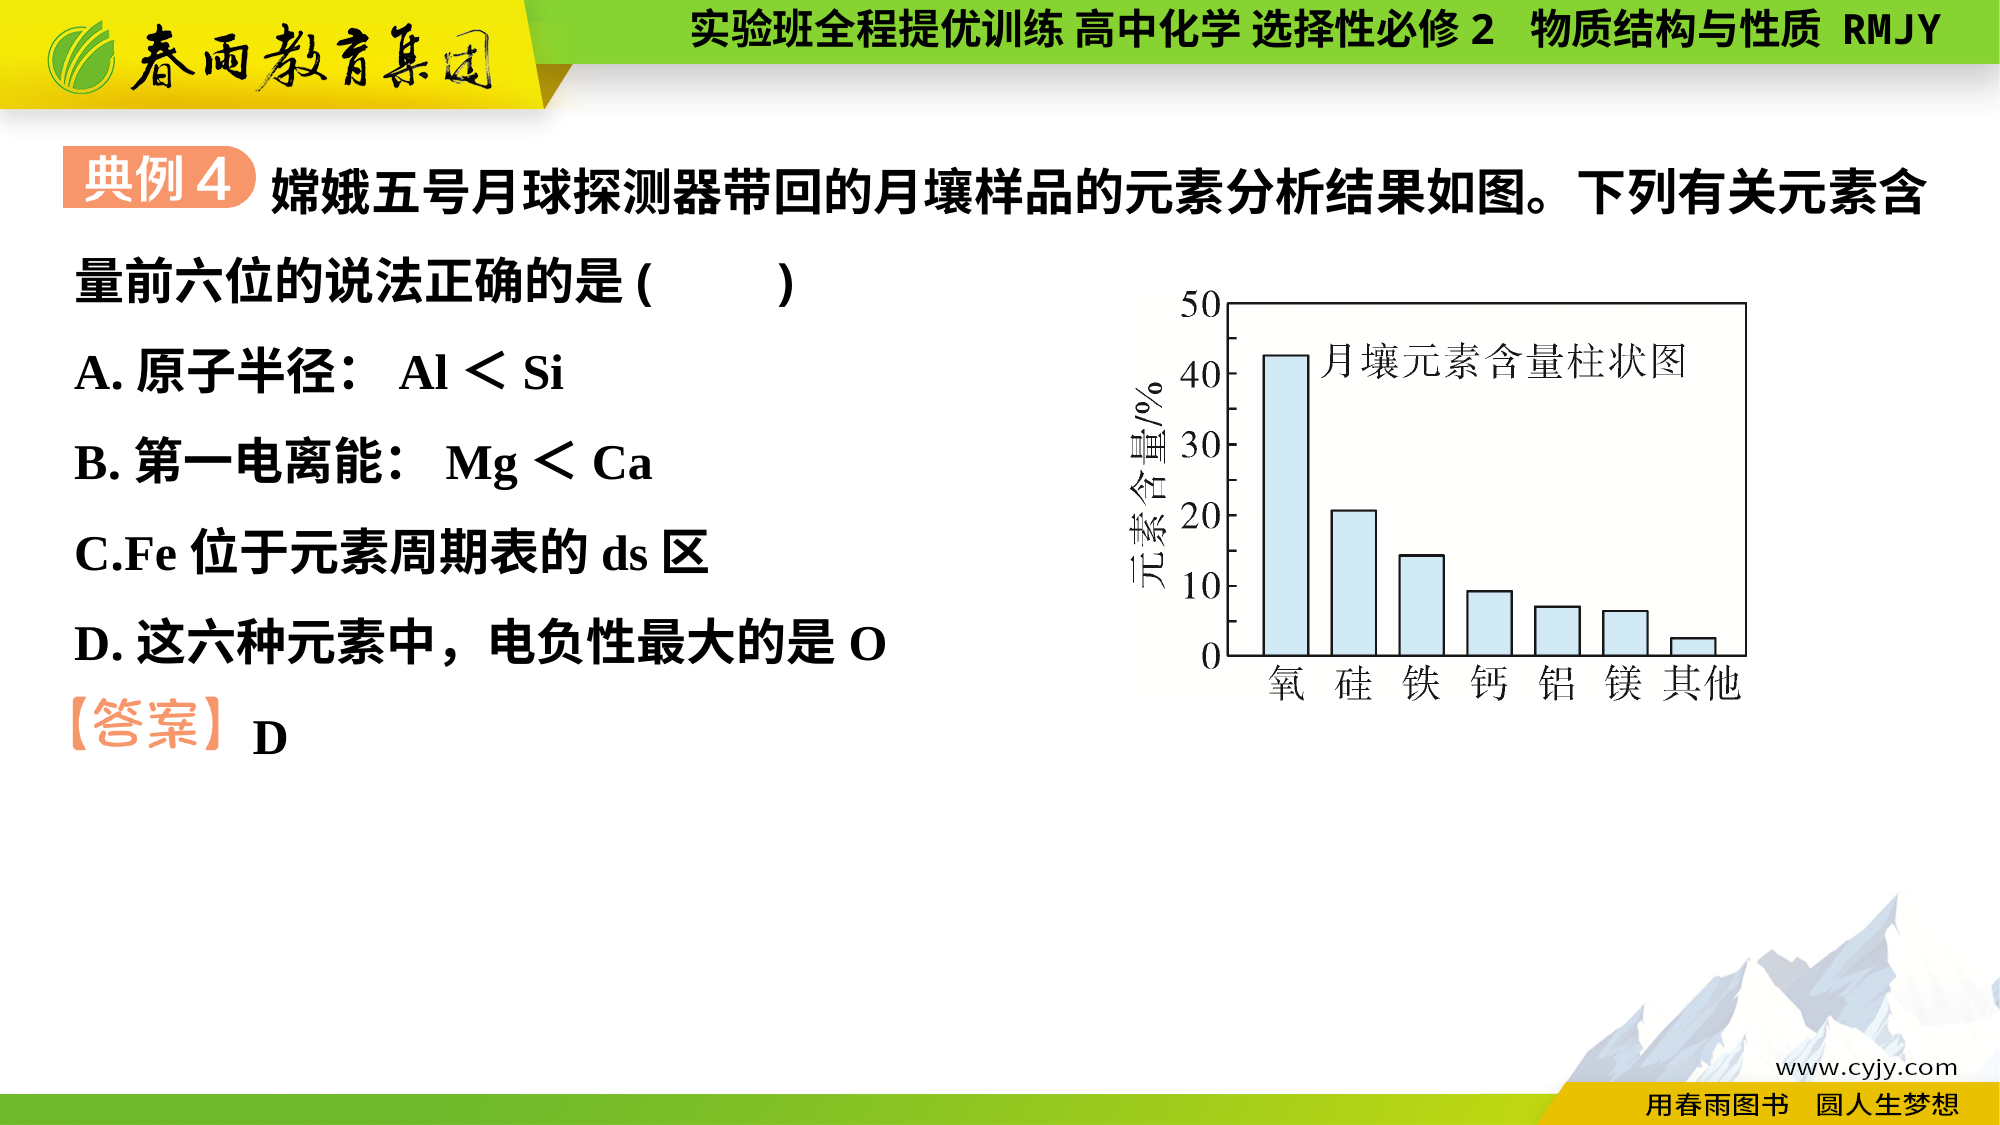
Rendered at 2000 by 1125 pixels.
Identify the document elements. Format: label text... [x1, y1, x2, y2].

picture [0, 0, 2000, 1125]
list 嫦娥五号月球探测器带回的月壤样品的元素分析结果如图。下列有关元素含量前六位的说法正确的是( ) A.原子半径：Al＜Si B.第一电离能：Mg＜Ca C.Fe位于元素周期表的ds区 D.这六种元素中，电负性最大的是O [59, 122, 1944, 683]
text_box D [237, 666, 1936, 772]
